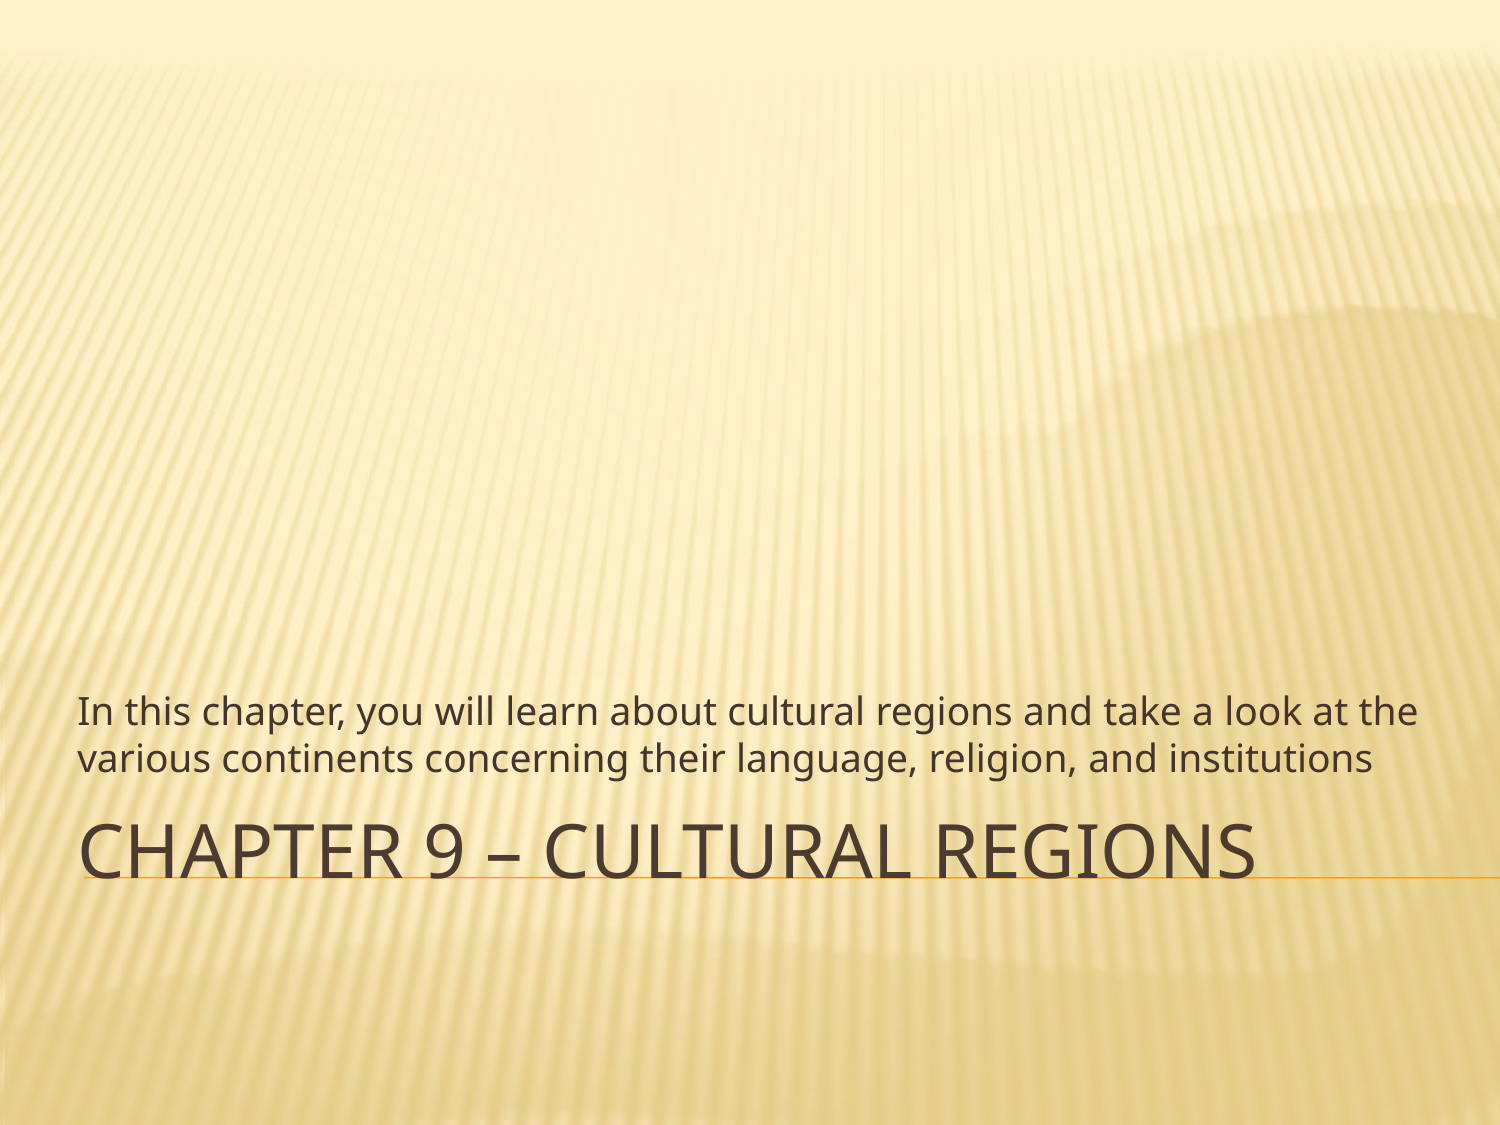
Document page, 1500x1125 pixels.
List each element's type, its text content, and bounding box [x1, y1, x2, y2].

title Chapter 9 – Cultural Regions [62, 796, 1450, 997]
subtitle In this chapter, you will learn about cultural regions and take a look at the various continents concerning their language, religion, and institutions [62, 637, 1450, 788]
